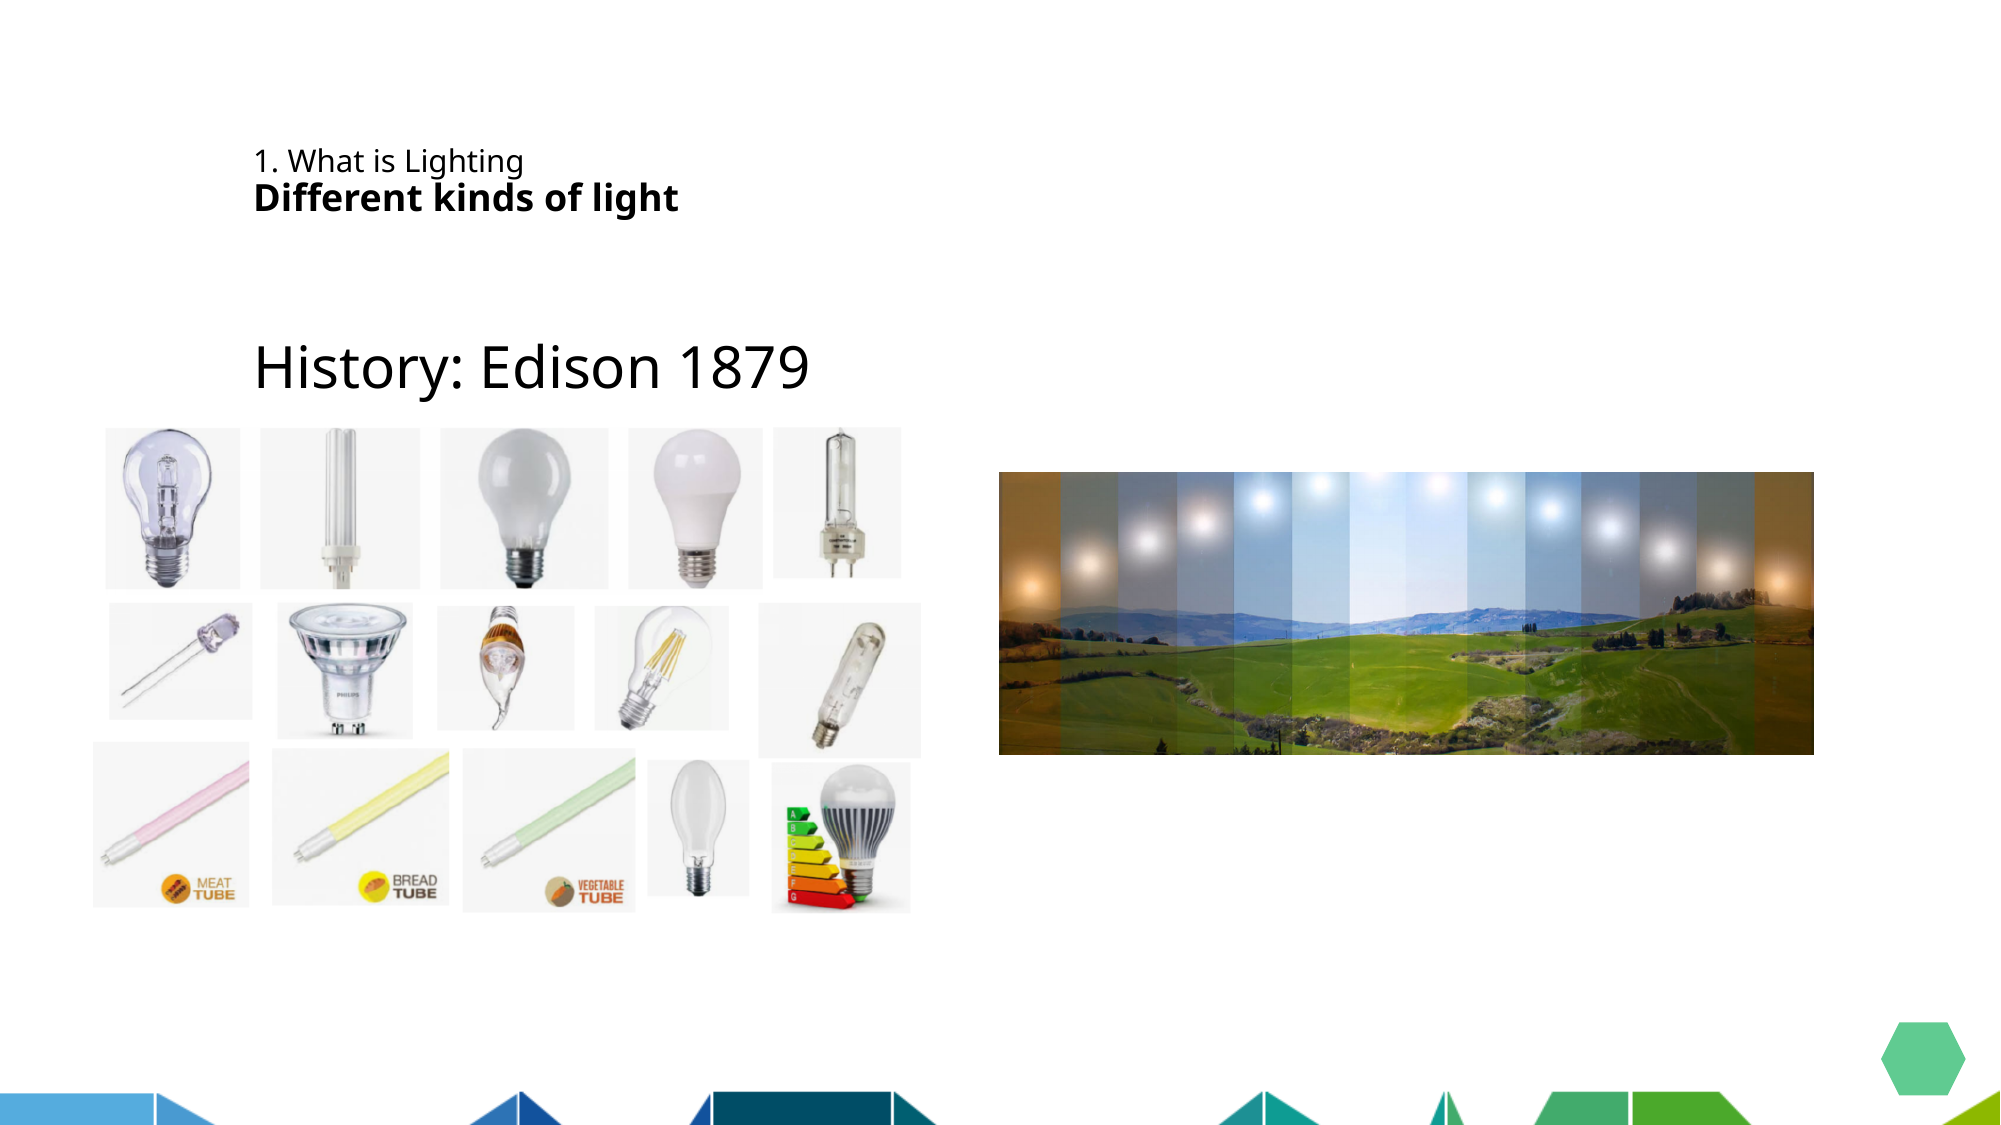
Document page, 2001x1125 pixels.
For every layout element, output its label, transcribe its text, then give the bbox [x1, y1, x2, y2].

list History: Edison 1879 [238, 330, 921, 421]
picture [999, 472, 1814, 755]
picture [93, 421, 921, 924]
picture [0, 1086, 2000, 1125]
title 1. What is Lighting Different kinds of light [238, 131, 1814, 305]
